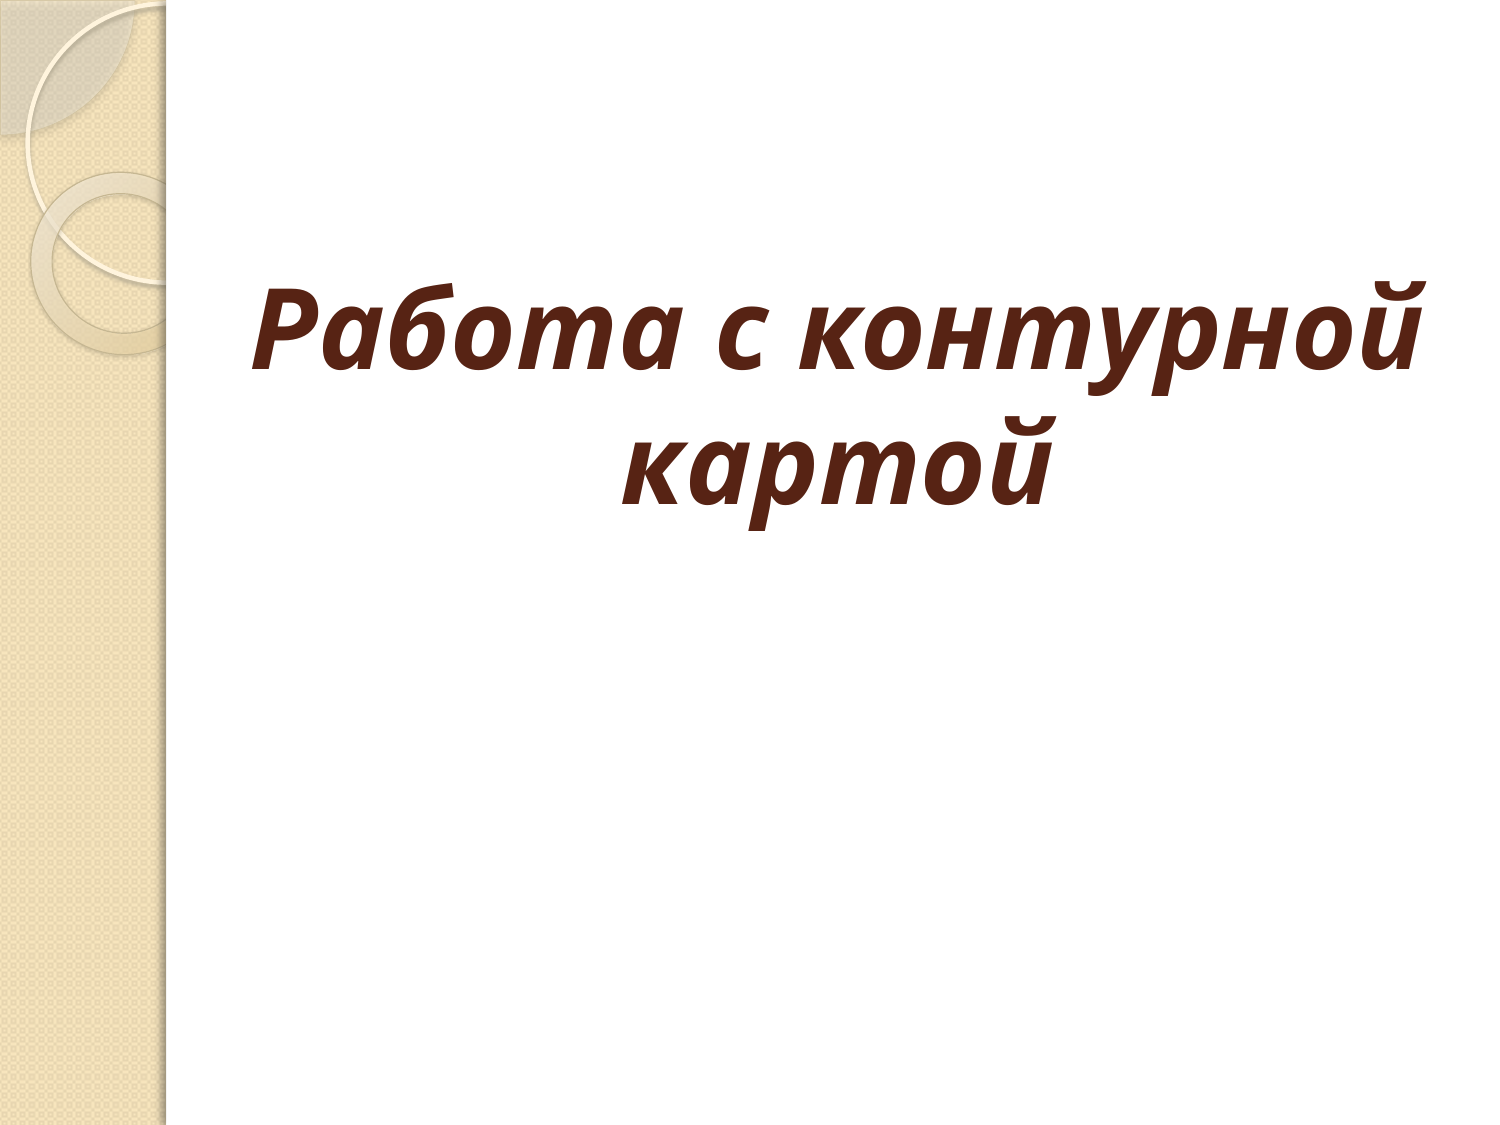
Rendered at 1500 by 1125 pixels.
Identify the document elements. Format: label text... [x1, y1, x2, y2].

title Работа с контурной картой [222, 199, 1453, 586]
